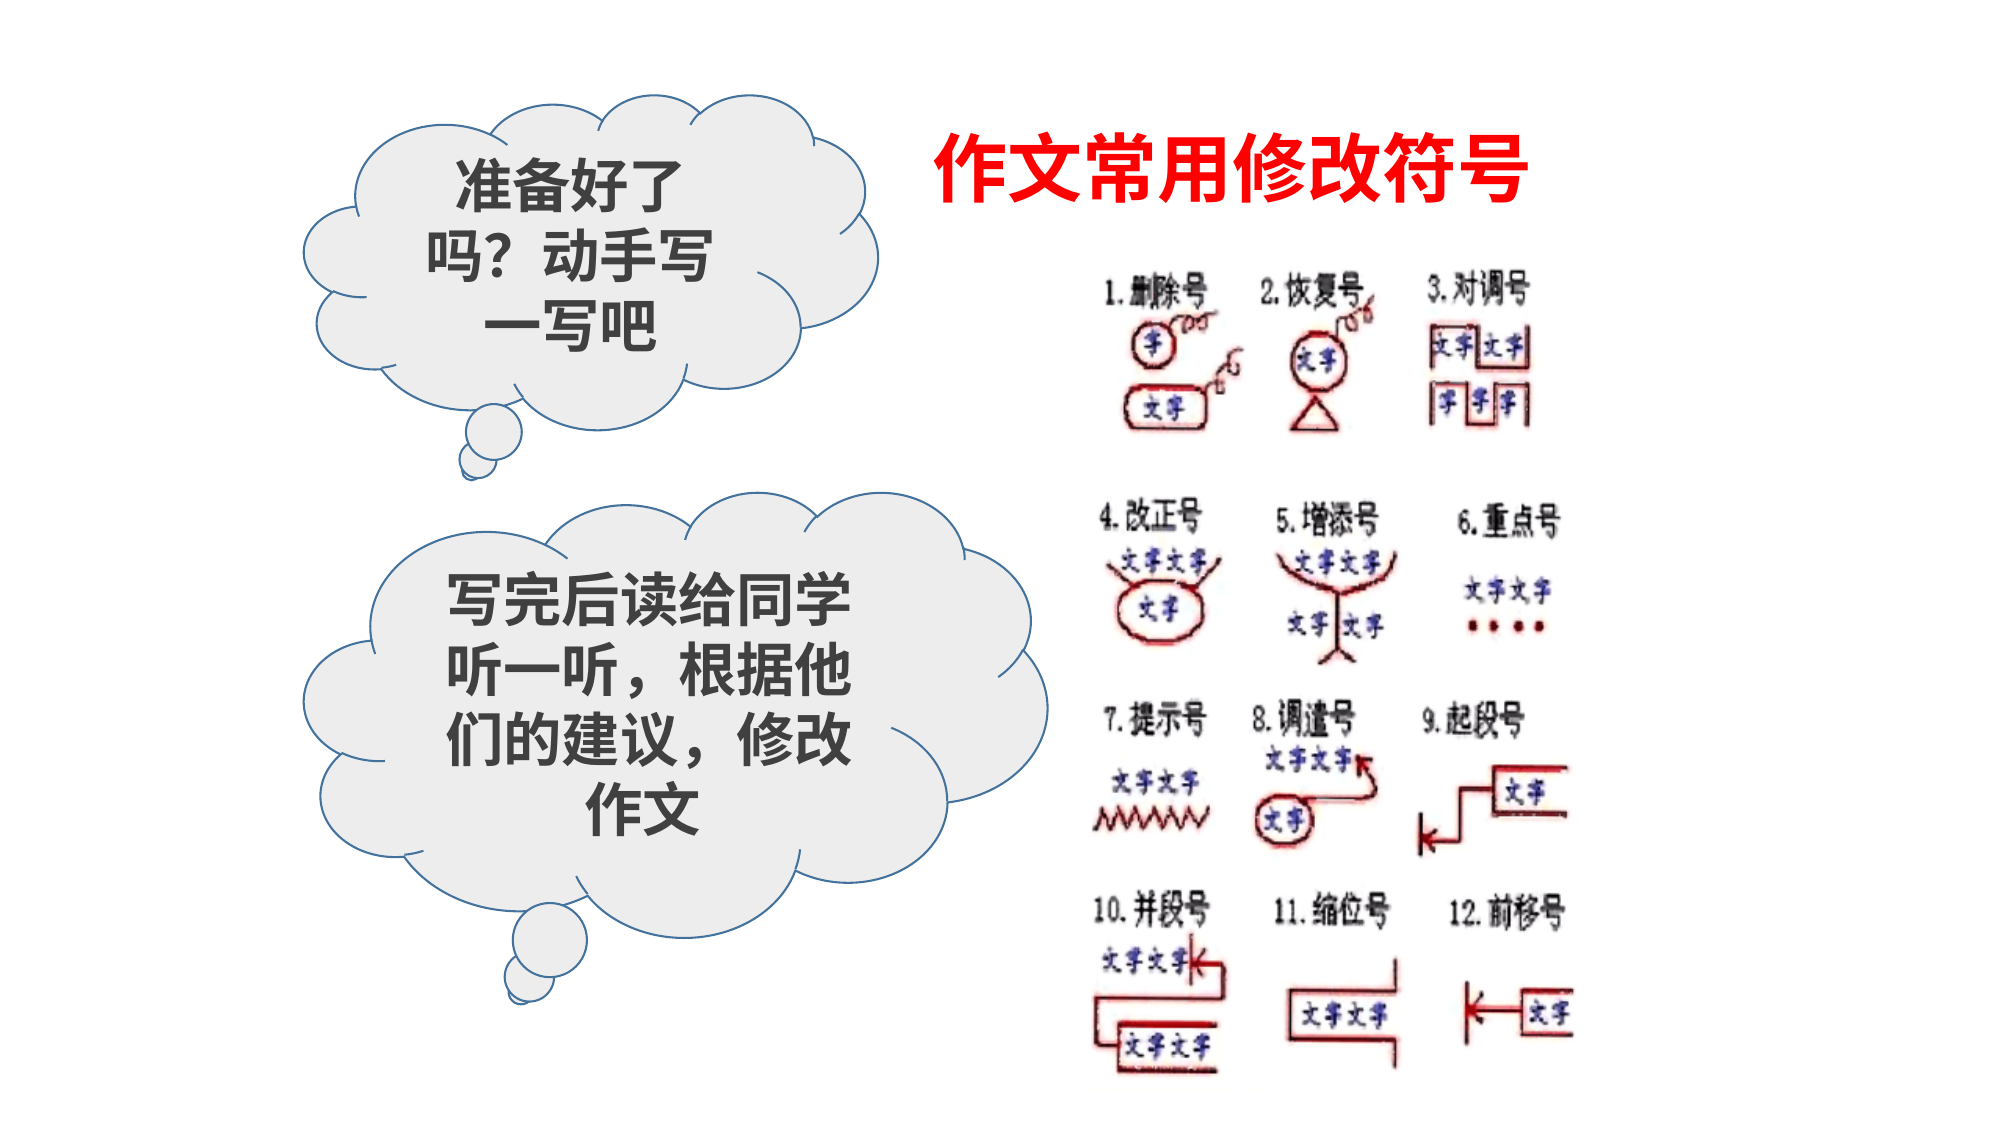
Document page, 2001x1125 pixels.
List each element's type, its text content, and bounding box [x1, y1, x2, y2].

text_box 作文常用修改符号 [917, 114, 1548, 220]
text_box 写完后读给同学听一听，根据他们的建议，修改作文 [302, 491, 1049, 1006]
picture [1091, 241, 1586, 1091]
text_box 准备好了吗？动手写一写吧 [302, 94, 880, 482]
